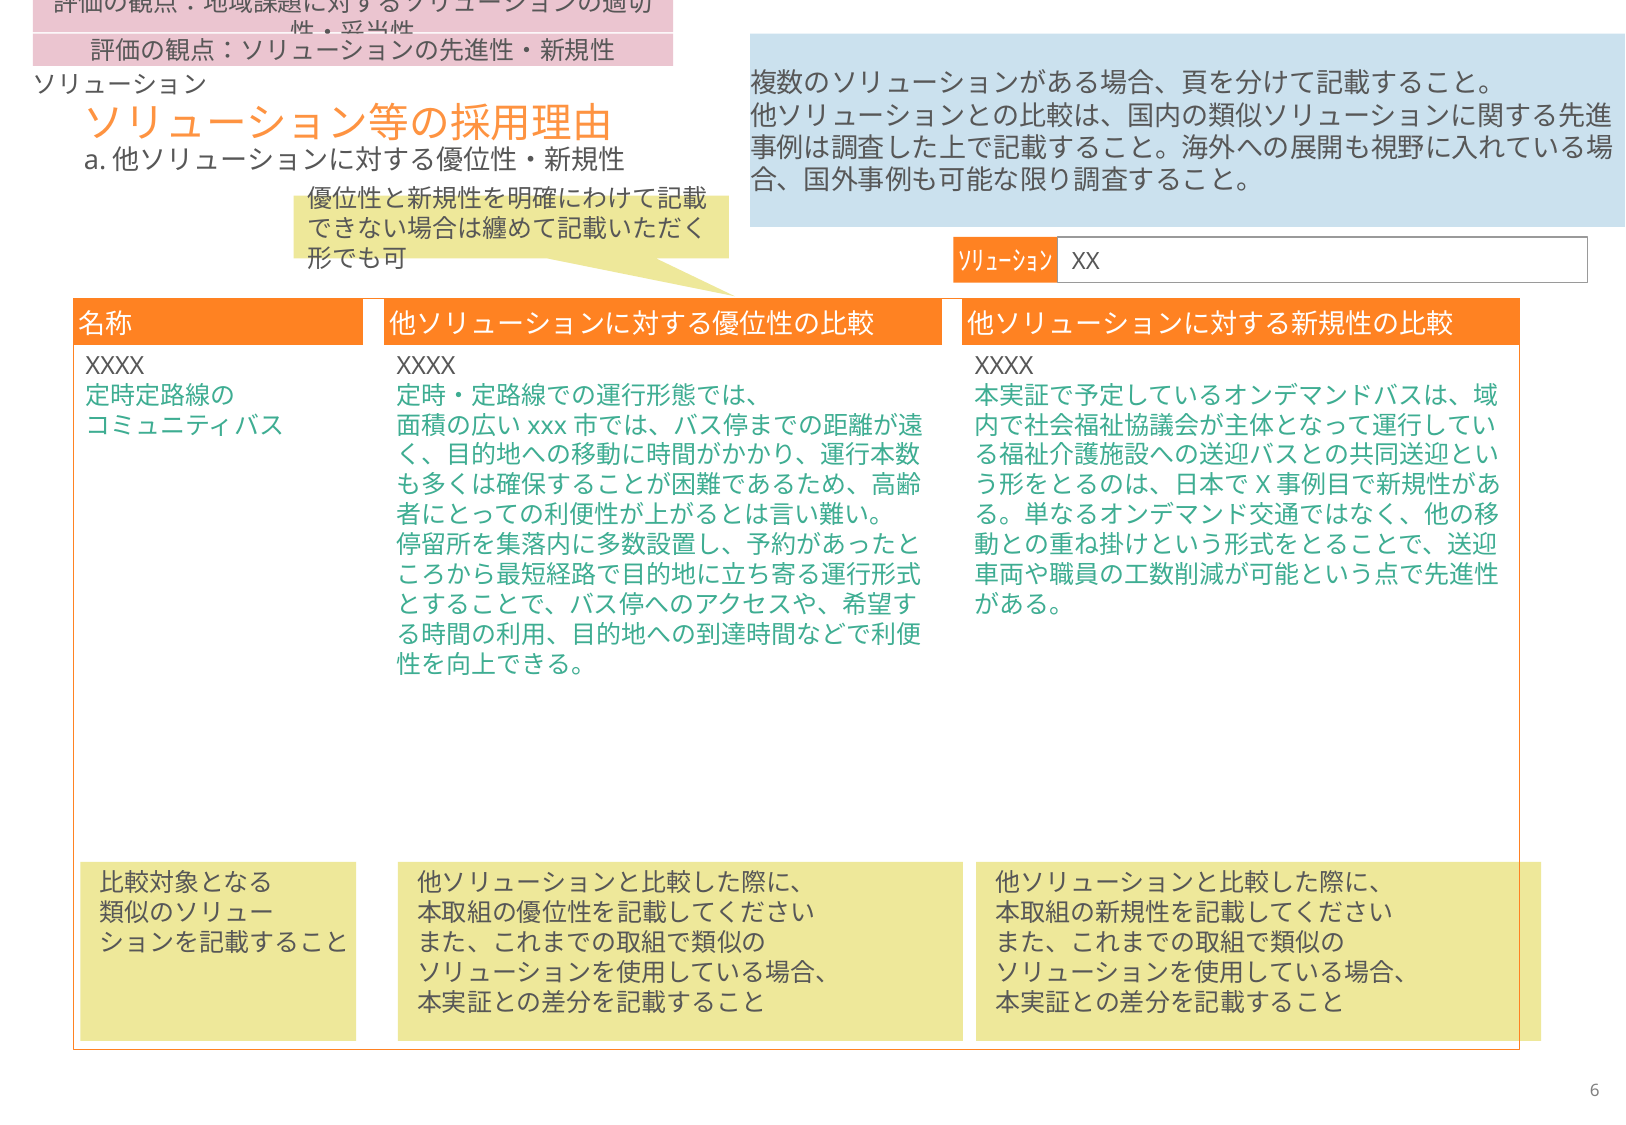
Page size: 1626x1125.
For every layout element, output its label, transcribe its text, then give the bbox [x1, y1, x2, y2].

text_box 評価の観点：ソリューションの先進性・新規性 [32, 33, 674, 67]
text_box 評価の観点：地域課題に対するソリューションの適切性・妥当性 [32, 0, 674, 33]
text_box 優位性と新規性を明確にわけて記載できない場合は纏めて記載いただく形でも可 [292, 194, 736, 298]
text_box ソリューション [32, 70, 1509, 96]
title ソリューション等の採用理由 a.他ソリューションに対する優位性・新規性 [83, 102, 1542, 176]
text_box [73, 298, 1542, 1053]
text_box 複数のソリューションがある場合、頁を分けて記載すること。 他ソリューションとの比較は、国内の類似ソリューションに関する先進事例は調査した上で記載すること。海外への展開も視野に入れている場合、国外事例も可能な限り調査すること。 [749, 33, 1625, 228]
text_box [953, 236, 1588, 283]
